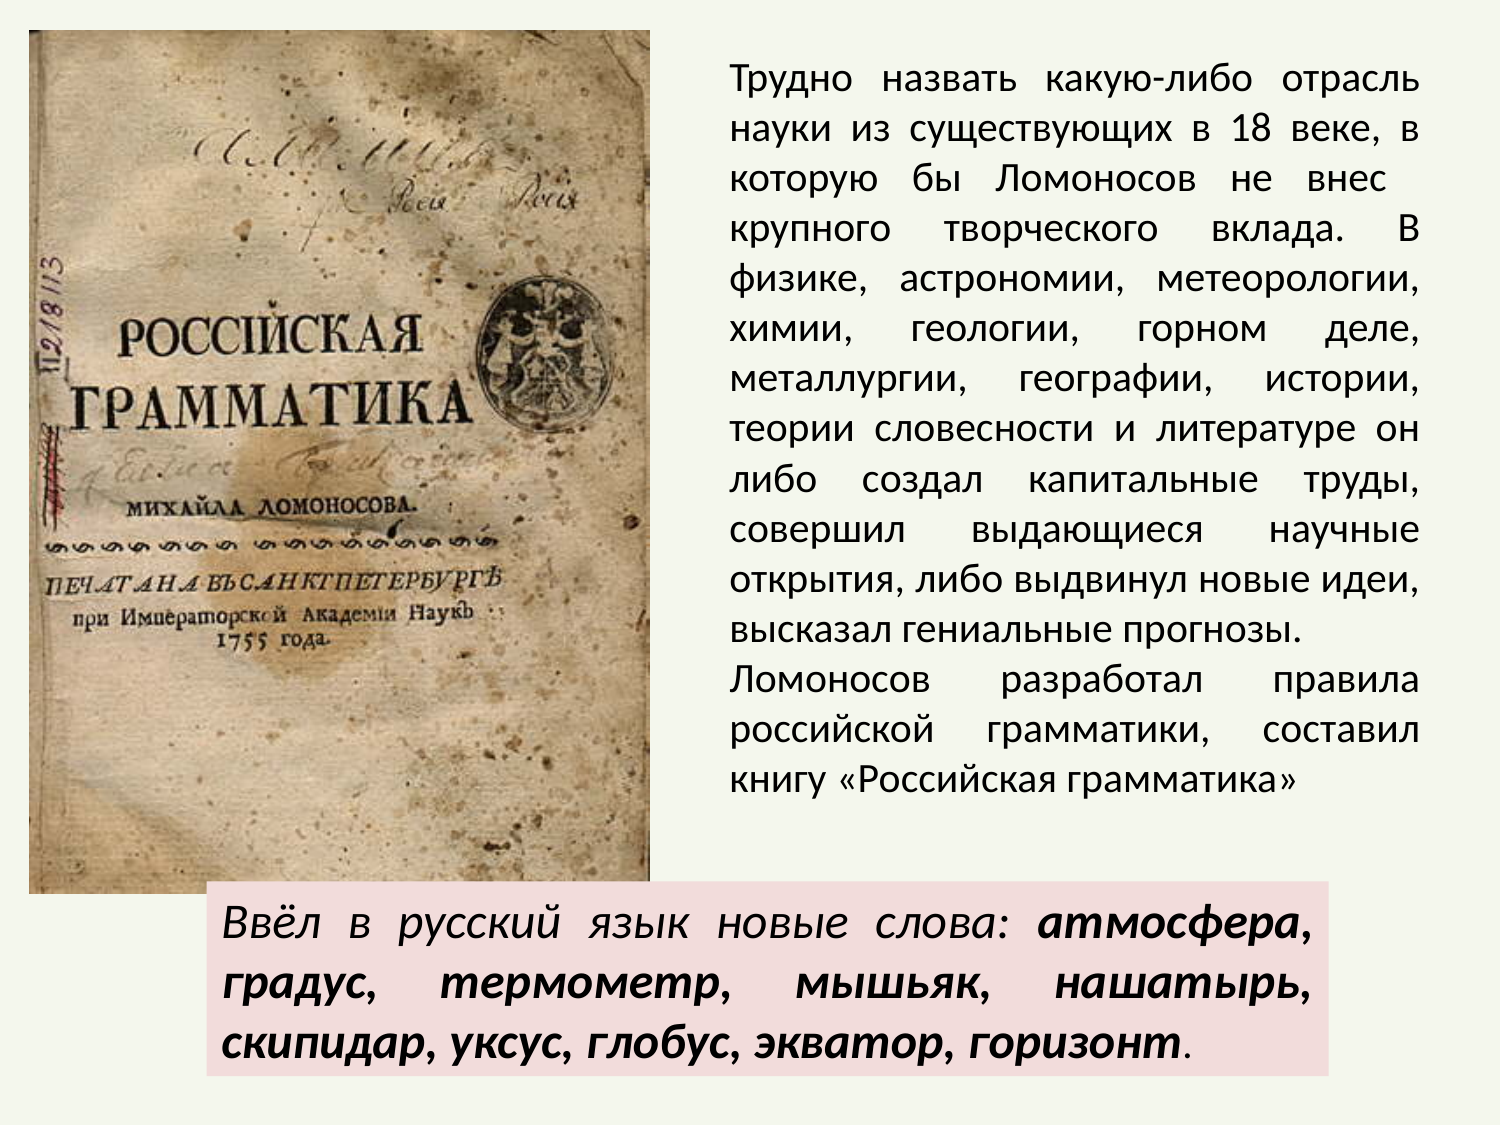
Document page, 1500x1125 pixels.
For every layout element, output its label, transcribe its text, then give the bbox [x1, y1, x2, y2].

text_box Трудно назвать какую-либо отрасль науки из существующих в 18 веке, в которую бы Ломоносов не внес крупного творческого вклада. В физике, астрономии, метеорологии, химии, геологии, горном деле, металлургии, географии, истории, теории словесности и литературе он либо создал капитальные труды, совершил выдающиеся научные открытия, либо выдвинул новые идеи, высказал гениальные прогнозы. Ломоносов разработал правила российской грамматики, составил книгу «Российская грамматика» [714, 42, 1436, 808]
text_box Ввёл в русский язык новые слова: атмосфера, градус, термометр, мышьяк, нашатырь, скипидар, уксус, глобус, экватор, горизонт. [206, 881, 1329, 1077]
picture [29, 30, 651, 894]
